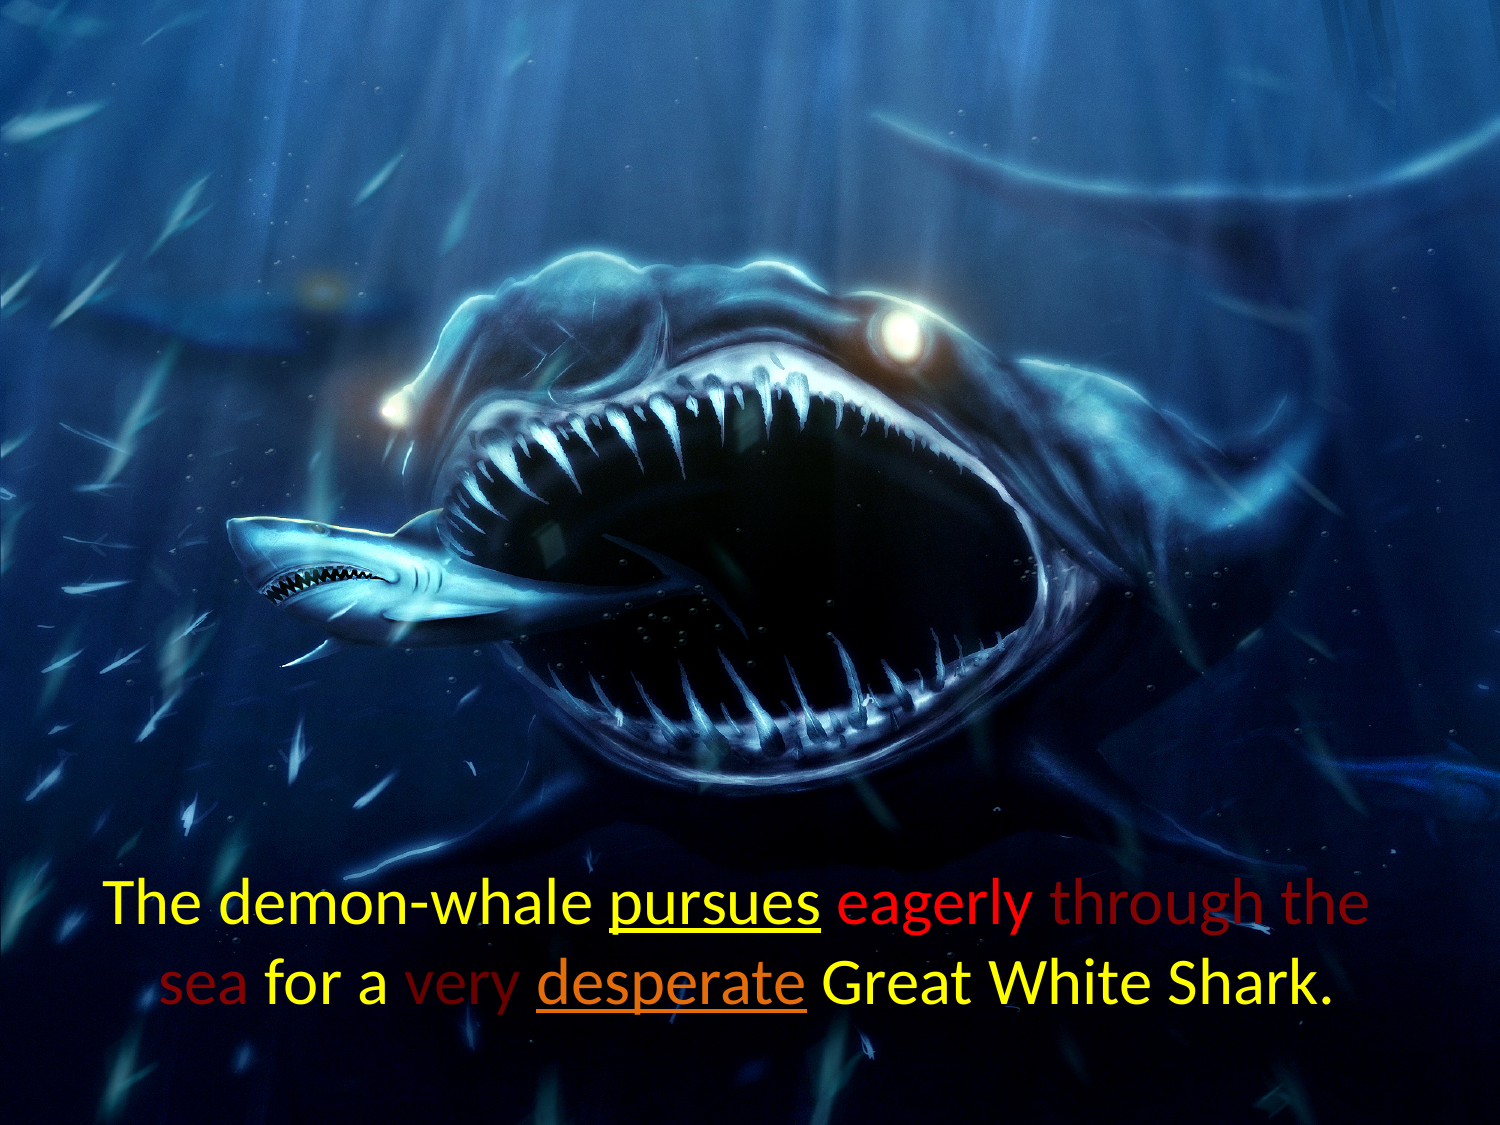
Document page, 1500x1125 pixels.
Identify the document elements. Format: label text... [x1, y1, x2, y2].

list The demon-whale pursues eagerly through the sea for a very desperate Great White Shark. [87, 849, 1438, 1125]
picture [0, 0, 1500, 1125]
